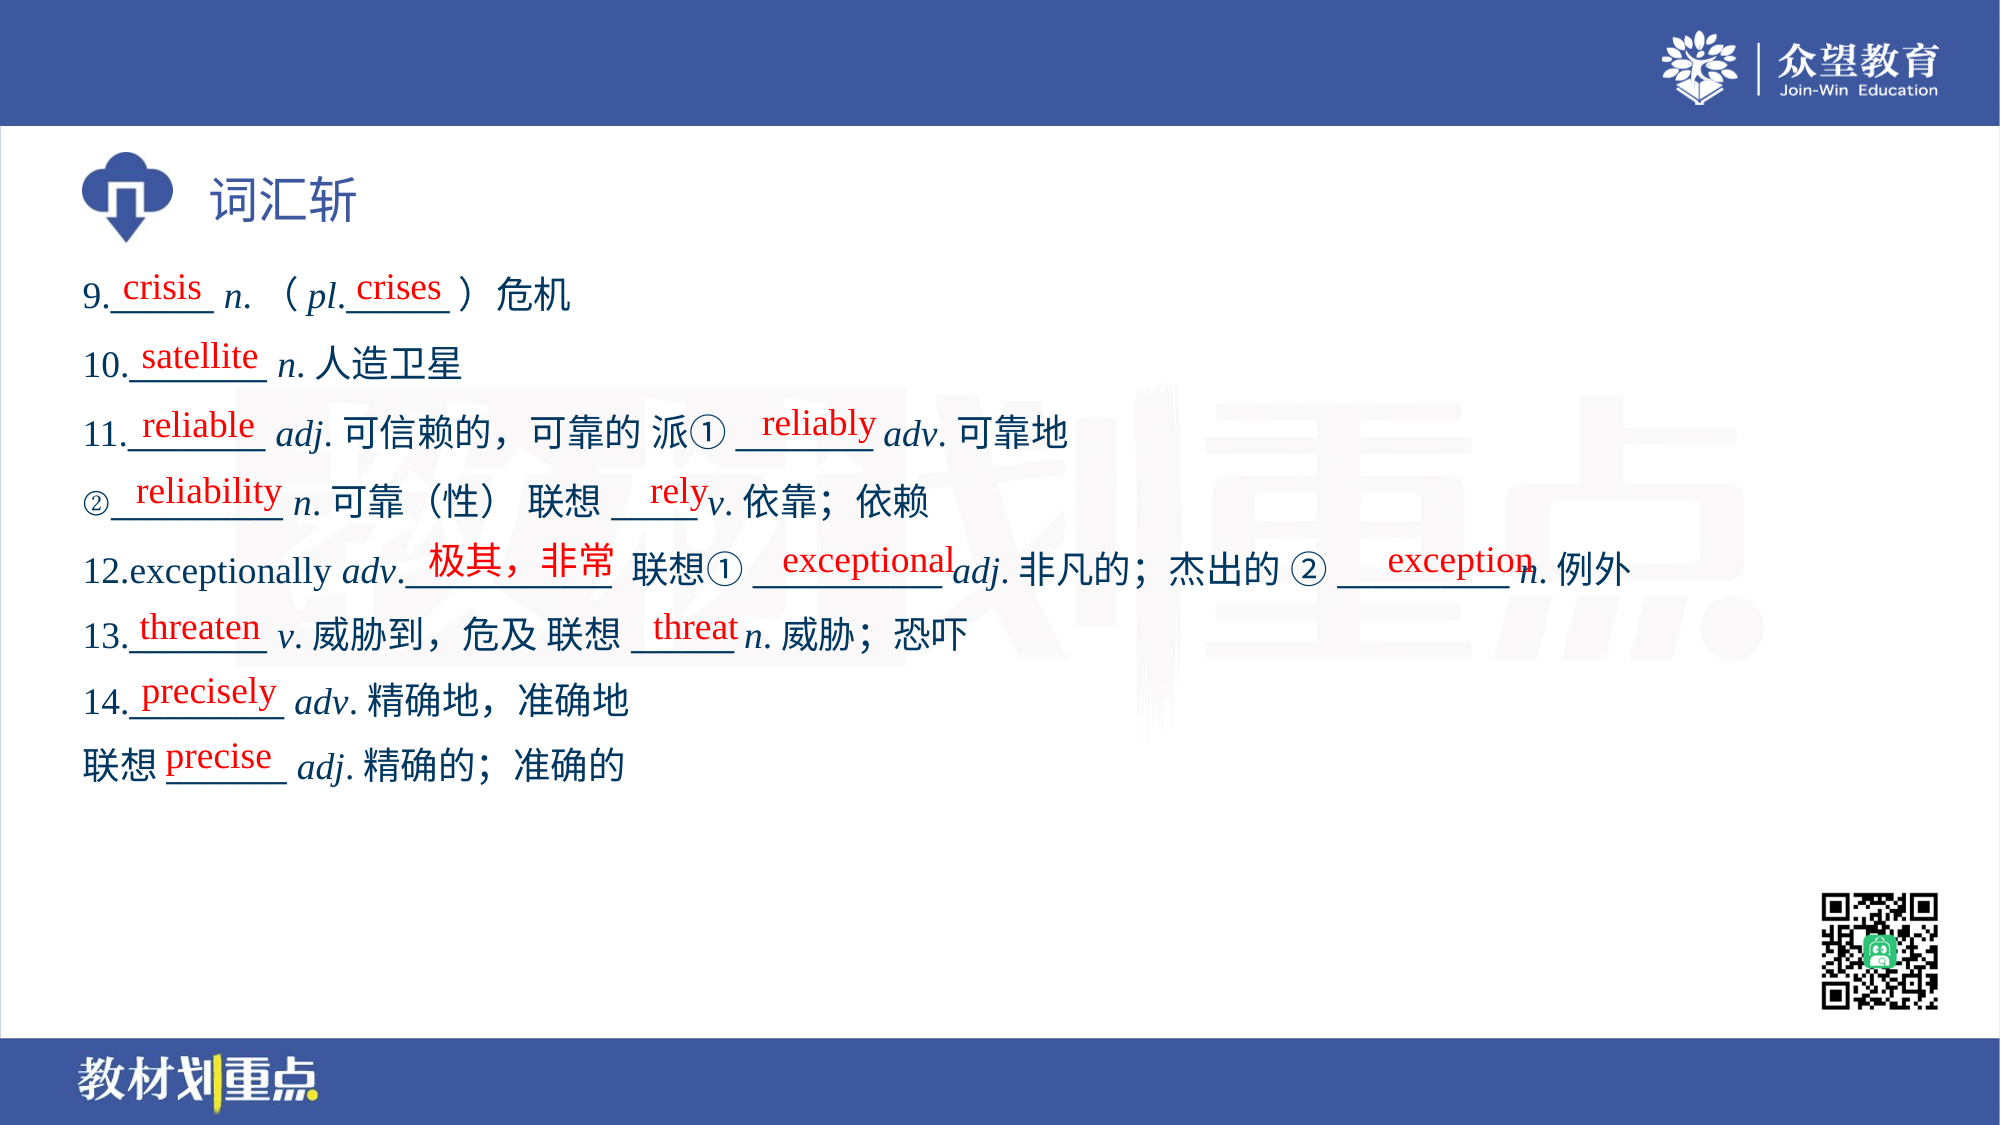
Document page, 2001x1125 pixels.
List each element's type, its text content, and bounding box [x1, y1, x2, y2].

text_box 9.______ n.（pl.______）危机 10.________ n.人造卫星 11.________ adj.可信赖的，可靠的 派①________ adv.可靠地 ②__________ n.可靠（性） 联想_____ v.依靠；依赖 12.exceptionally adv.____________ 联想①___________ adj.非凡的；杰出的 ②__________ n.例外 13.________ v.威胁到，危及 联想______ n.威胁；恐吓 [82, 247, 1817, 649]
text_box reliably [748, 377, 891, 436]
text_box crisis [109, 242, 216, 301]
text_box exceptional [768, 515, 970, 574]
text_box threaten [126, 582, 275, 641]
text_box reliability [122, 446, 297, 505]
text_box precise [152, 711, 286, 770]
picture [0, 0, 2000, 1125]
text_box threat [639, 582, 753, 641]
text_box satellite [128, 311, 273, 370]
text_box precisely [128, 646, 291, 705]
text_box 14._________ adv.精确地，准确地 联想_______ adj.精确的；准确的 [82, 653, 1817, 780]
text_box 极其，非常 [414, 517, 630, 576]
text_box rely [636, 446, 723, 505]
text_box crises [342, 242, 456, 301]
text_box reliable [128, 379, 269, 439]
text_box exception [1373, 515, 1548, 574]
